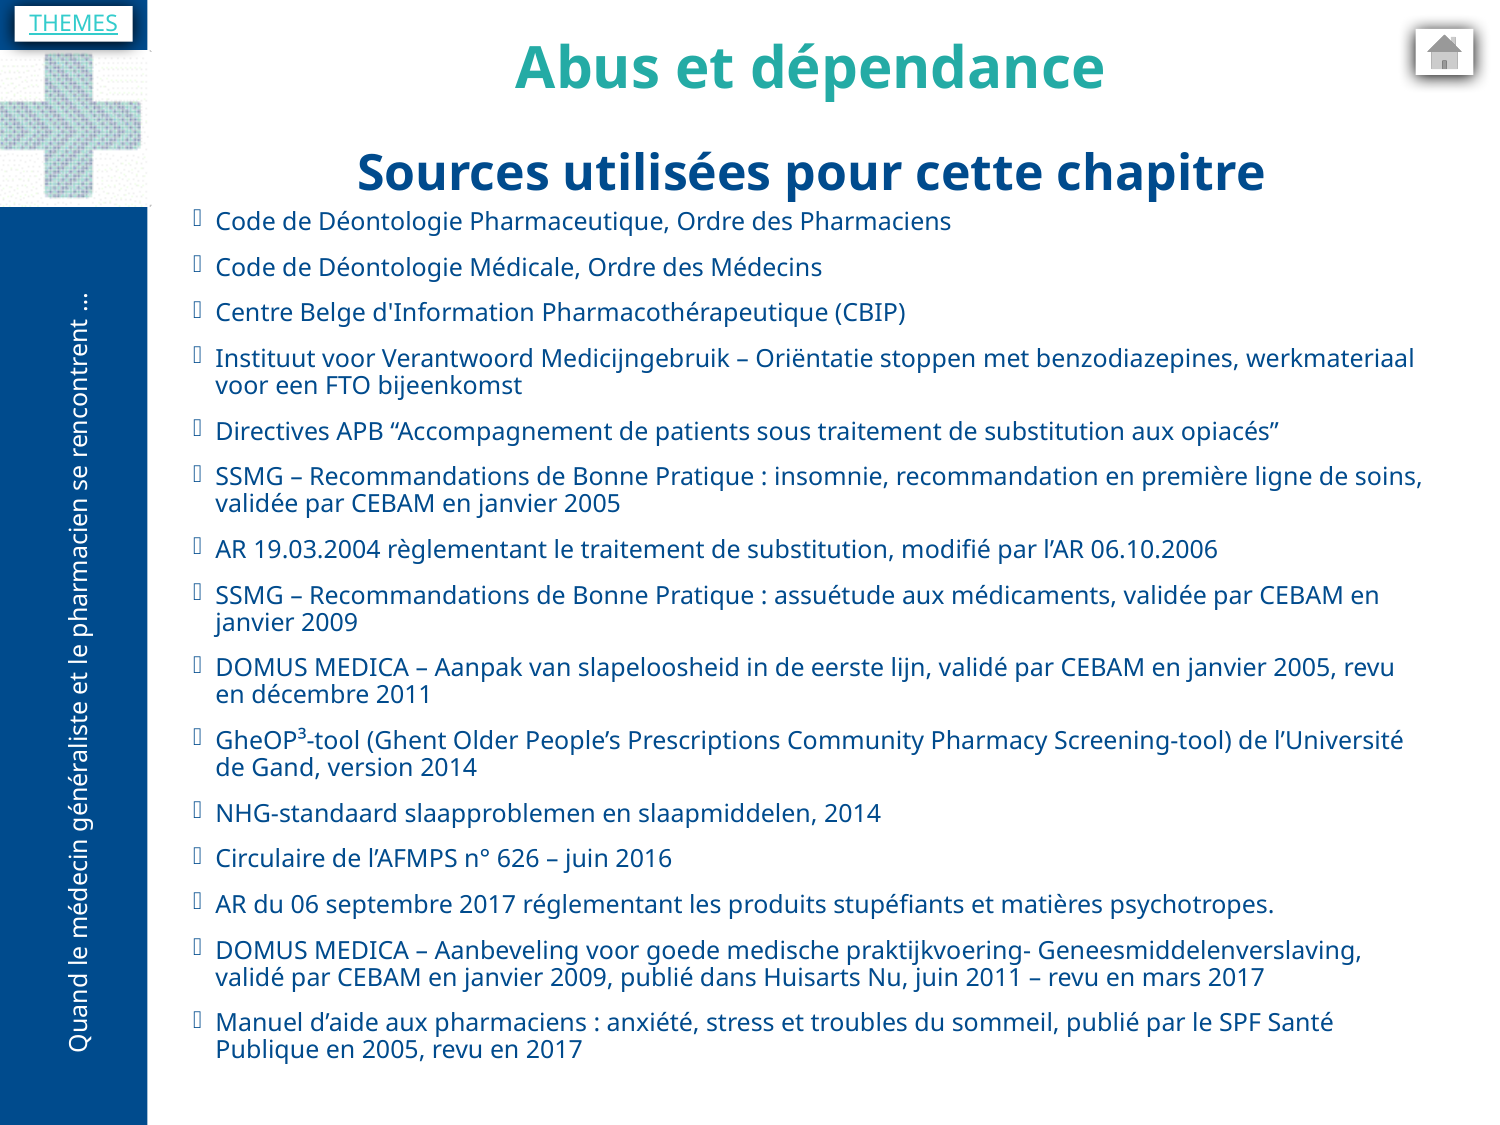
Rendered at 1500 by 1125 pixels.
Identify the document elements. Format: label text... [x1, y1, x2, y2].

text_box Sources utilisées pour cette chapitre [153, 121, 1471, 208]
list Abus et dépendance [159, 30, 1463, 121]
list Code de Déontologie Pharmaceutique, Ordre des Pharmaciens Code de Déontologie Médicale, Ordre des Médecins Centre Belge d'Information Pharmacothérapeutique (CBIP) Instituut voor Verantwoord Medicijngebruik – Oriëntatie stoppen met benzodiazepines, werkmateriaal voor een FTO bijeenkomst Directives APB “Accompagnement de patients sous traitement de substitution aux opiacés” SSMG – Recommandations de Bonne Pratique : insomnie, recommandation en première ligne de soins, validée par CEBAM en janvier 2005 AR 19.03.2004 règlementant le traitement de substitution, modifié par l’AR 06.10.2006 SSMG – Recommandations de Bonne Pratique : assuétude aux médicaments, validée par CEBAM en janvier 2009 DOMUS MEDICA – Aanpak van slapeloosheid in de eerste lijn, validé par CEBAM en janvier 2005, revu en décembre 2011 GheOP³-tool (Ghent Older People’s Prescriptions Community Pharmacy Screening-tool) de l’Université de Gand, version 2014 NHG-standaard slaapproblemen en slaapmiddelen, 2014 Circulaire de l’AFMPS n° 626 – juin 2016 AR du 06 septembre 2017 réglementant les produits stupéfiants et matières psychotropes. DOMUS MEDICA – Aanbeveling voor goede medische praktijkvoering- Geneesmiddelenverslaving, validé par CEBAM en janvier 2009, publié dans Huisarts Nu, juin 2011 – revu en mars 2017 Manuel d’aide aux pharmaciens : anxiété, stress et troubles du sommeil, publié par le SPF Santé Publique en 2005, revu en 2017 [178, 208, 1446, 1125]
text_box [1415, 28, 1474, 76]
text_box THEMES [14, 5, 134, 42]
picture [0, 50, 152, 207]
